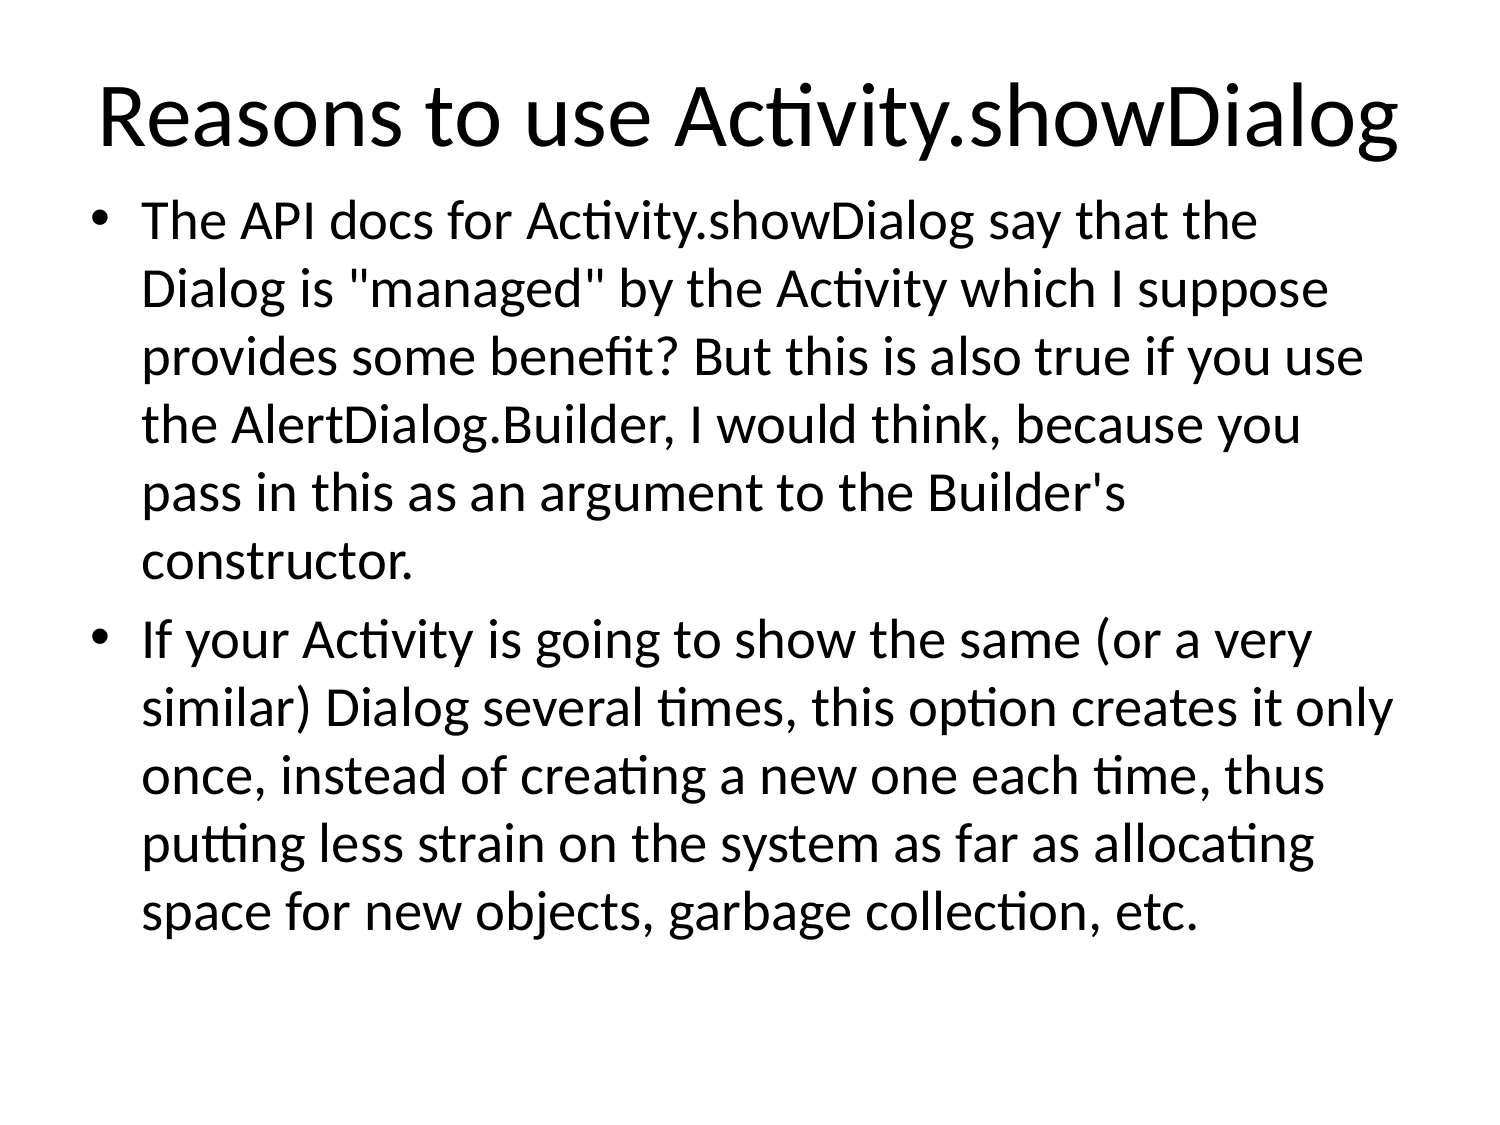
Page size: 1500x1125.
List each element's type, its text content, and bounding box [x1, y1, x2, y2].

list The API docs for Activity.showDialog say that the Dialog is "managed" by the Activity which I suppose provides some benefit? But this is also true if you use the AlertDialog.Builder, I would think, because you pass in this as an argument to the Builder's constructor. If your Activity is going to show the same (or a very similar) Dialog several times, this option creates it only once, instead of creating a new one each time, thus putting less strain on the system as far as allocating space for new objects, garbage collection, etc. [75, 174, 1425, 1005]
title Reasons to use Activity.showDialog [75, 45, 1425, 174]
